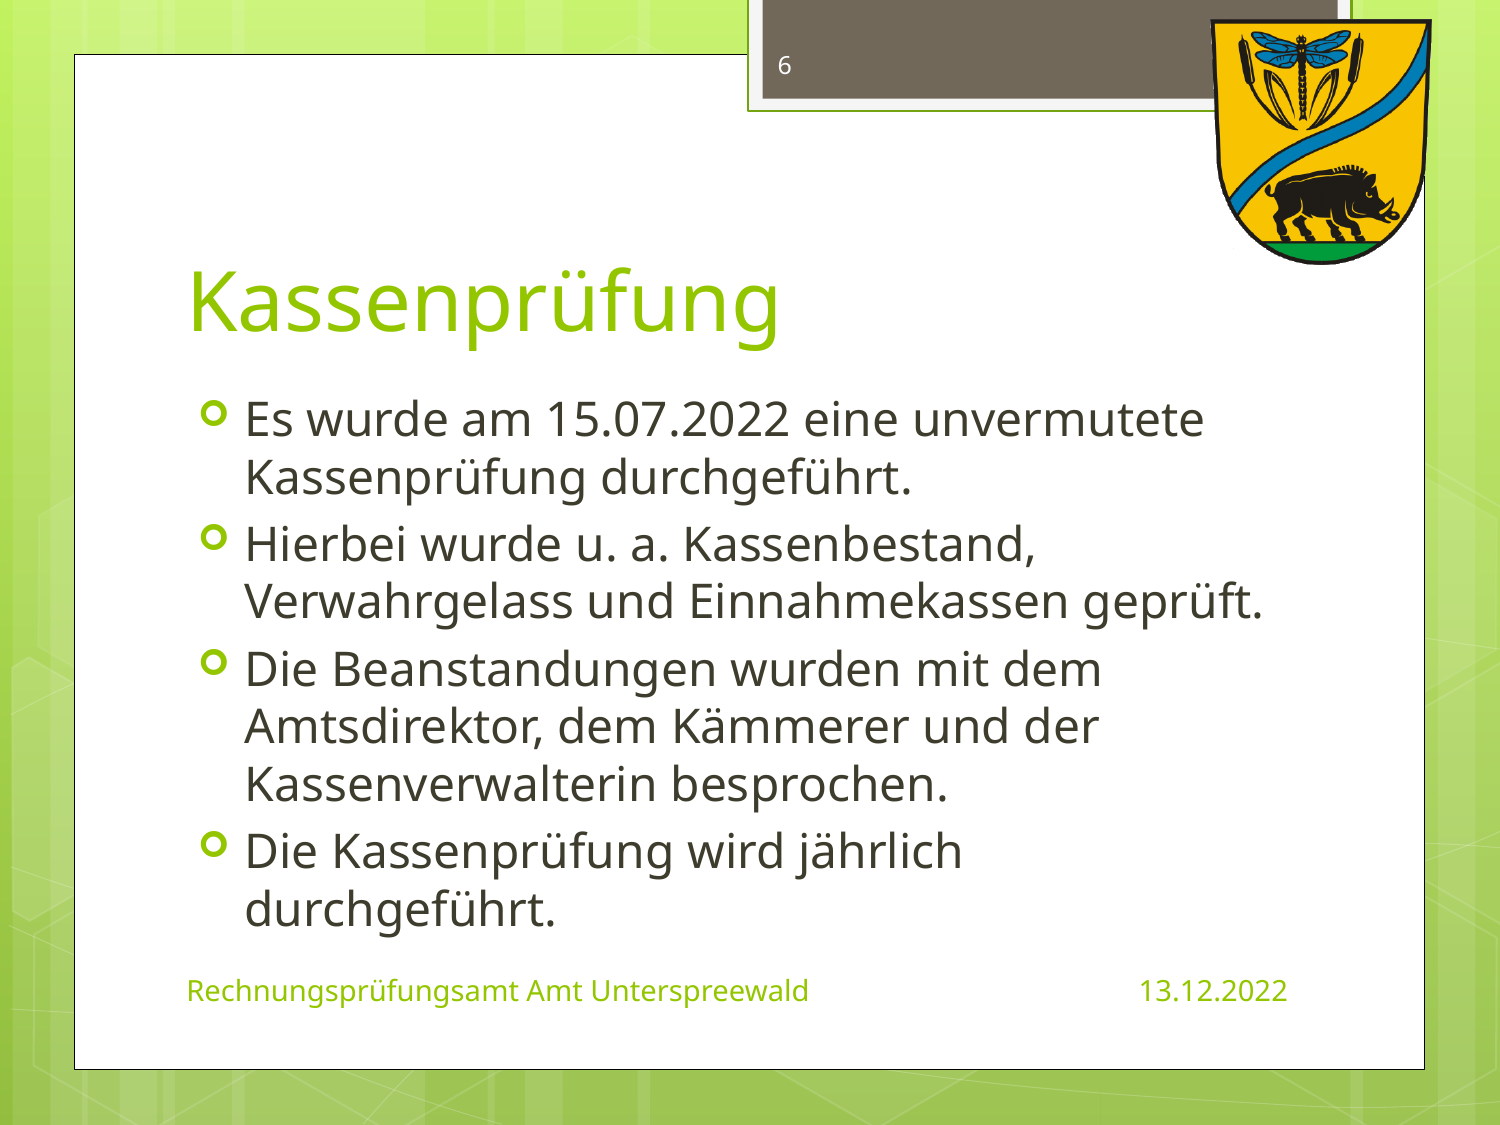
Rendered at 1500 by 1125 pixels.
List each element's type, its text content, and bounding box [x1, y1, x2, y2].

list Es wurde am 15.07.2022 eine unvermutete Kassenprüfung durchgeführt. Hierbei wurde u. a. Kassenbestand, Verwahrgelass und Einnahmekassen geprüft. Die Beanstandungen wurden mit dem Amtsdirektor, dem Kämmerer und der Kassenverwalterin besprochen. Die Kassenprüfung wird jährlich durchgeführt. [171, 381, 1283, 957]
picture [1210, 19, 1432, 265]
title Kassenprüfung [171, 168, 1324, 357]
slide_number 6 [762, 36, 982, 97]
footer Rechnungsprüfungsamt Amt Unterspreewald 13.12.2022 [171, 960, 1336, 1020]
